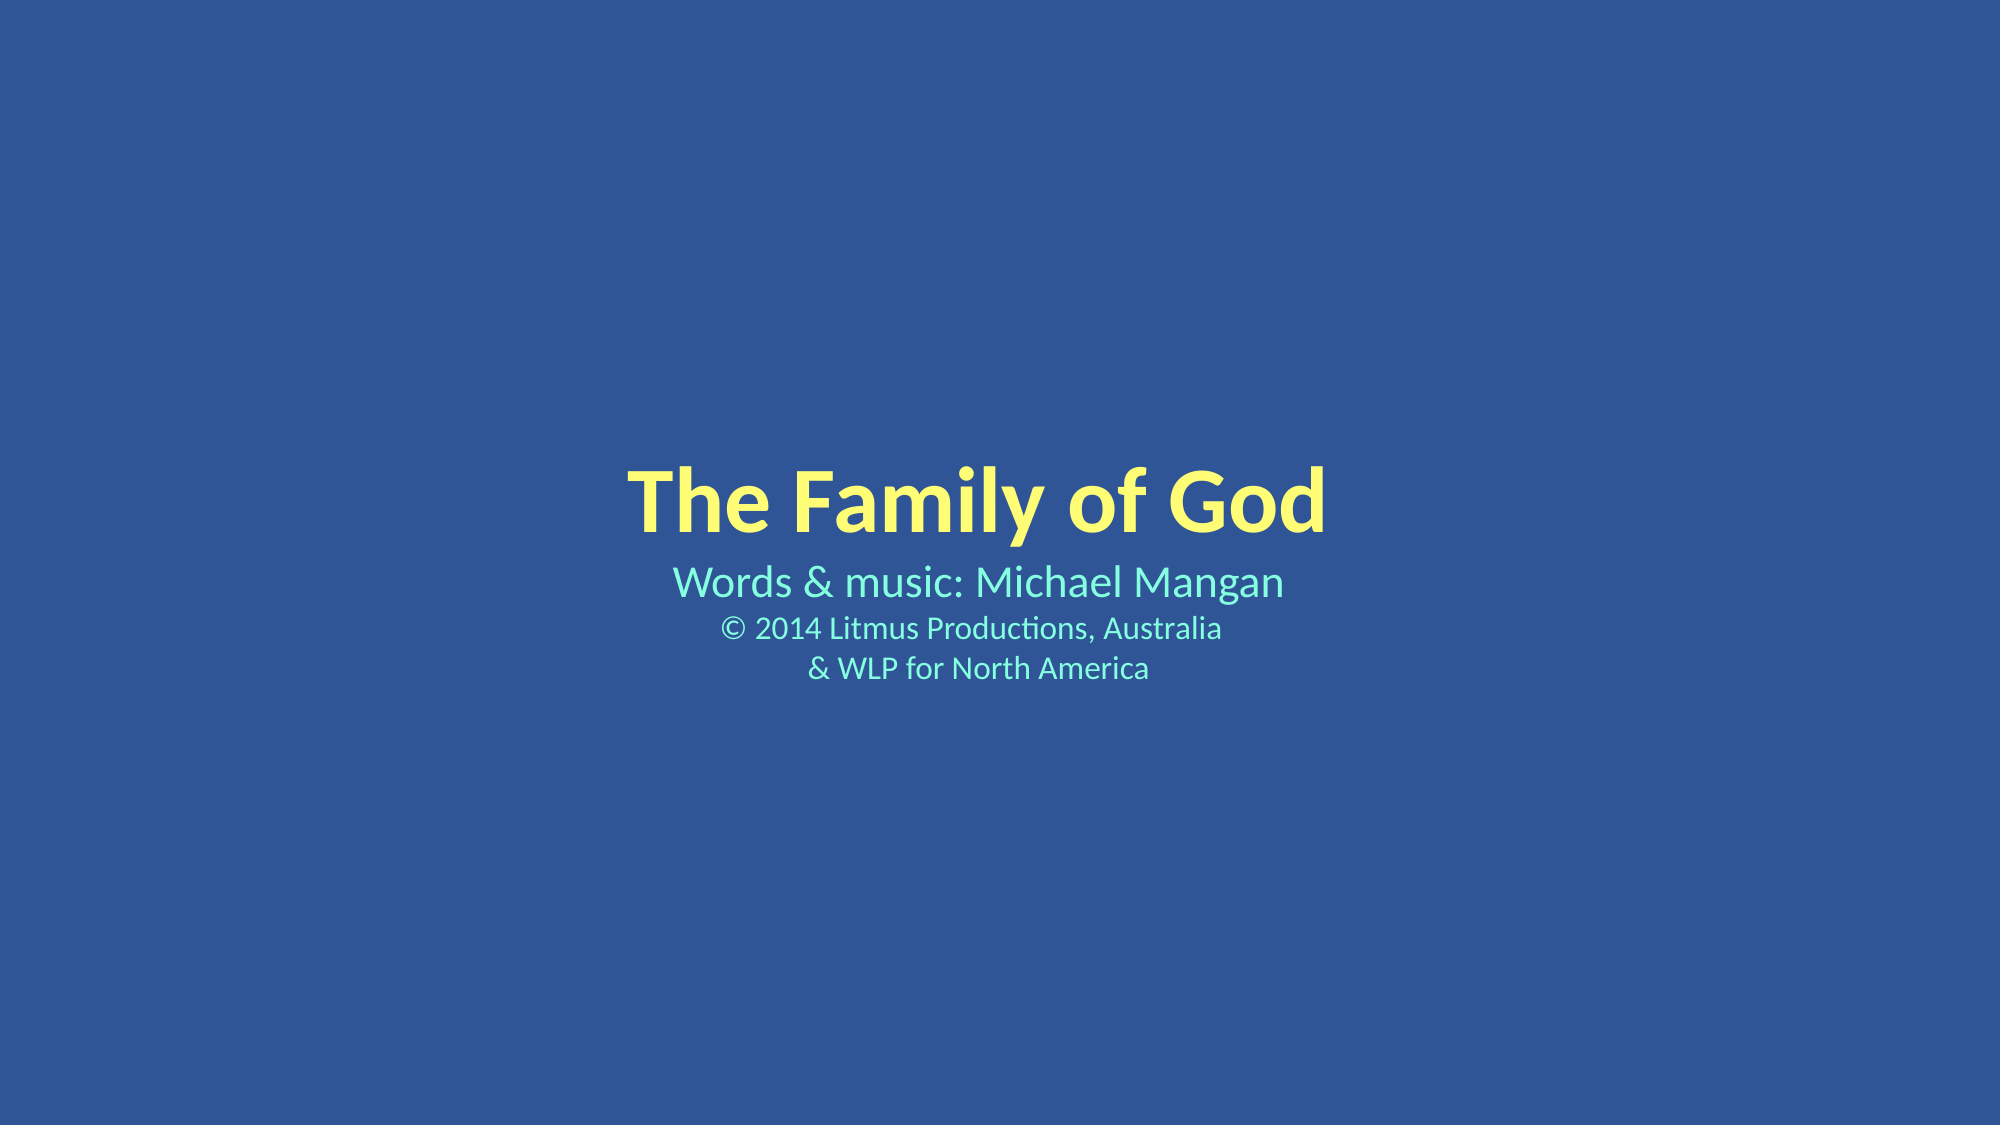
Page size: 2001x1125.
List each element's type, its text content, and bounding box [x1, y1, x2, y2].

text_box The Family of God Words & music: Michael Mangan © 2014 Litmus Productions, Australia & WLP for North America [291, 403, 1667, 722]
